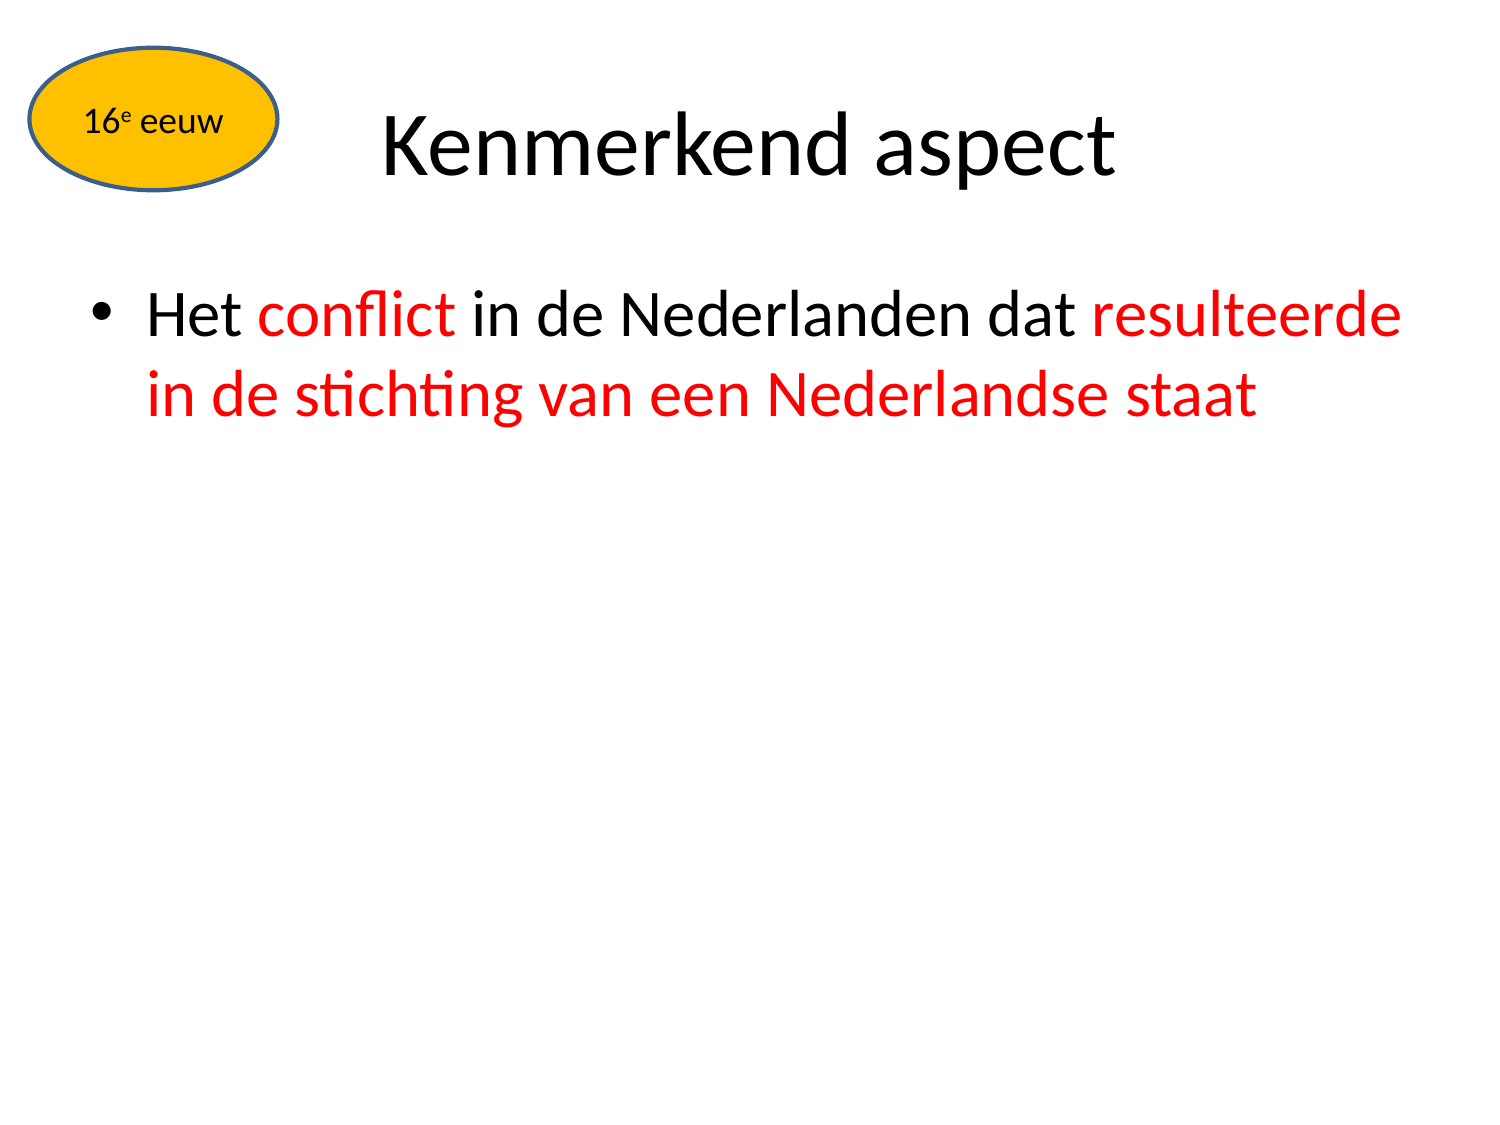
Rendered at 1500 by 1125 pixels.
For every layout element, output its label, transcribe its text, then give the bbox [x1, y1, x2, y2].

title Kenmerkend aspect [75, 45, 1425, 233]
list Het conflict in de Nederlanden dat resulteerde in de stichting van een Nederlandse staat [75, 262, 1425, 1005]
text_box 16e eeuw [27, 45, 280, 193]
